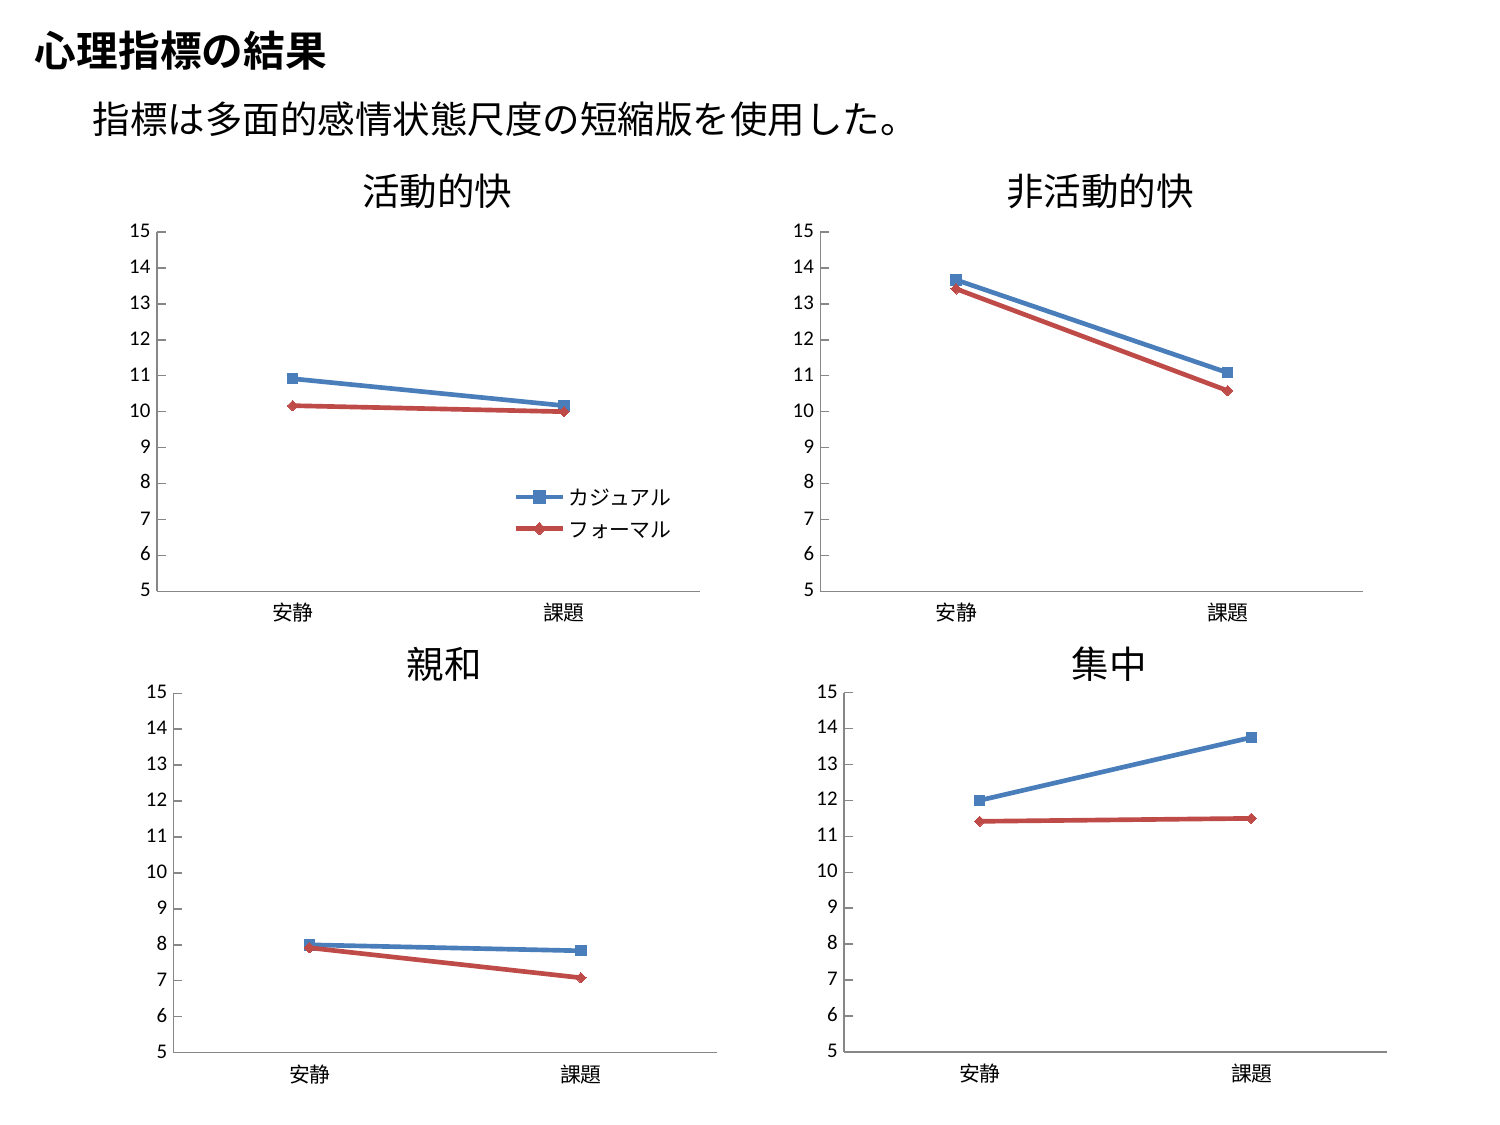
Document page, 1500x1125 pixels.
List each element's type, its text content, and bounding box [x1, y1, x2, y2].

chart [109, 219, 701, 634]
text_box 非活動的快 [991, 160, 1241, 218]
text_box 指標は多面的感情状態尺度の短縮版を使用した。 [77, 88, 933, 149]
chart [773, 219, 1365, 634]
text_box 心理指標の結果 [19, 17, 342, 83]
chart [126, 680, 718, 1095]
text_box 集中 [1057, 643, 1199, 679]
chart [796, 680, 1389, 1095]
text_box 親和 [391, 643, 508, 679]
text_box 活動的快 [347, 160, 528, 218]
